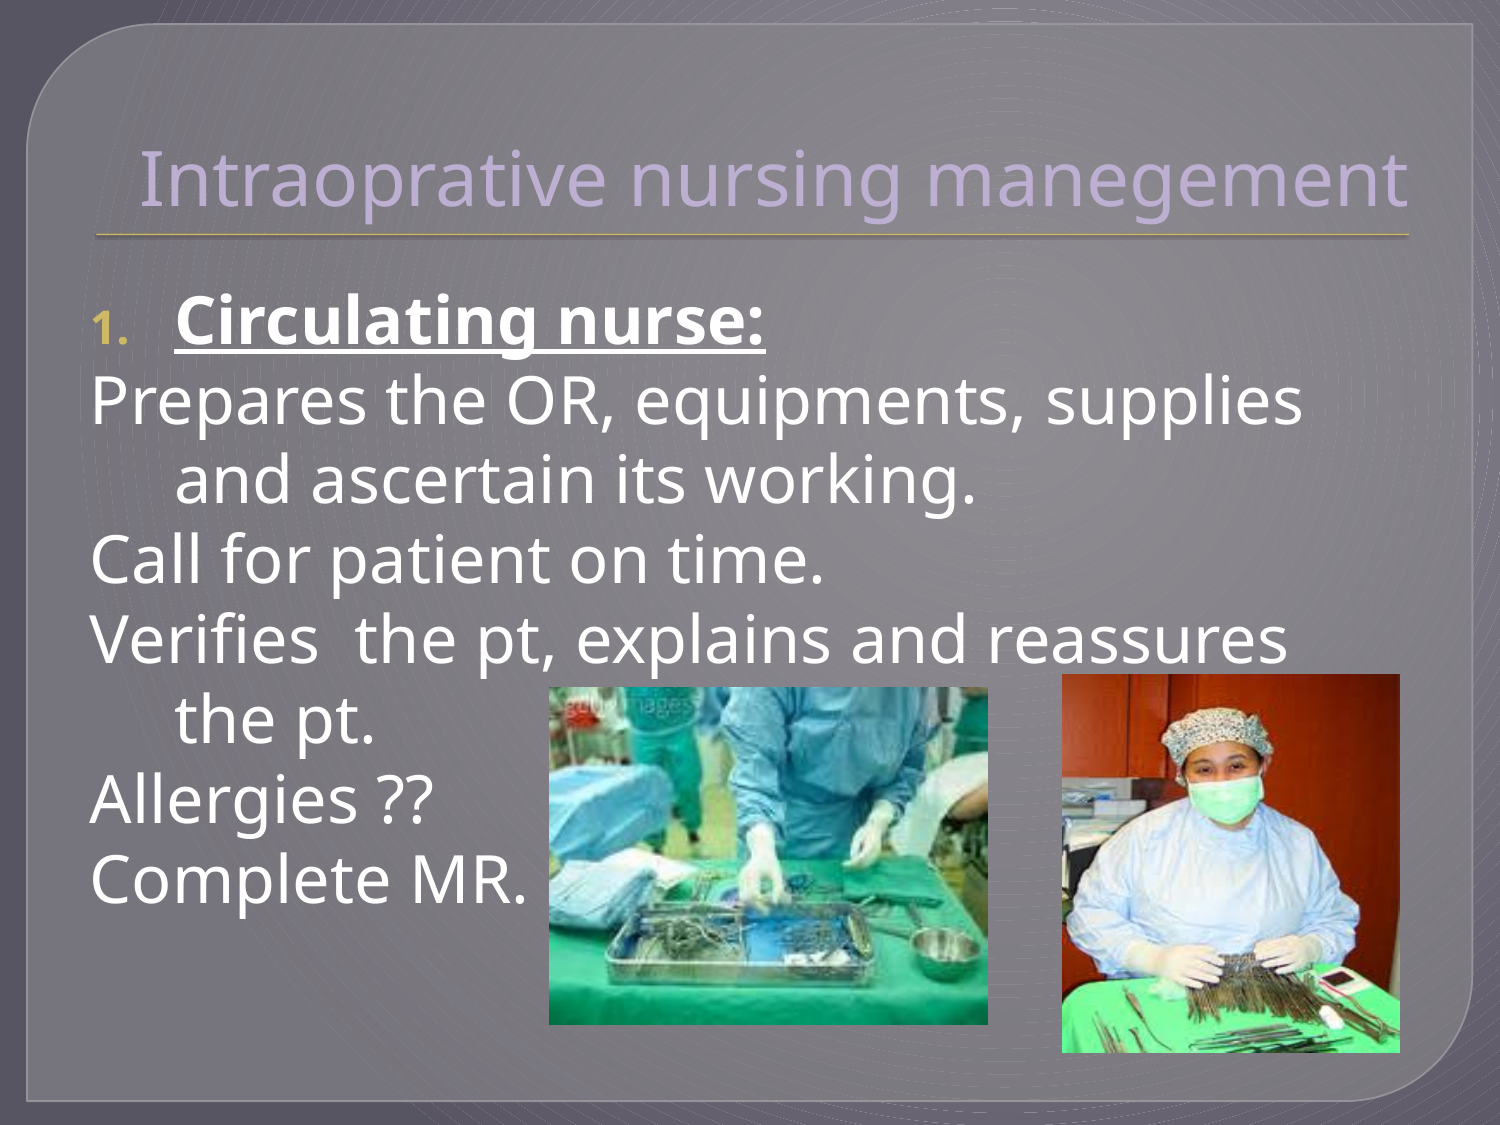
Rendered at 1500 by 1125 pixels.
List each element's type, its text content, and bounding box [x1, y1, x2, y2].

picture [549, 687, 988, 1026]
picture [1062, 674, 1401, 1053]
list Circulating nurse: Prepares the OR, equipments, supplies and ascertain its working. Call for patient on time. Verifies the pt, explains and reassures the pt. Allergies ?? Complete MR. [75, 270, 1425, 1013]
title Intraoprative nursing manegement [75, 41, 1425, 230]
